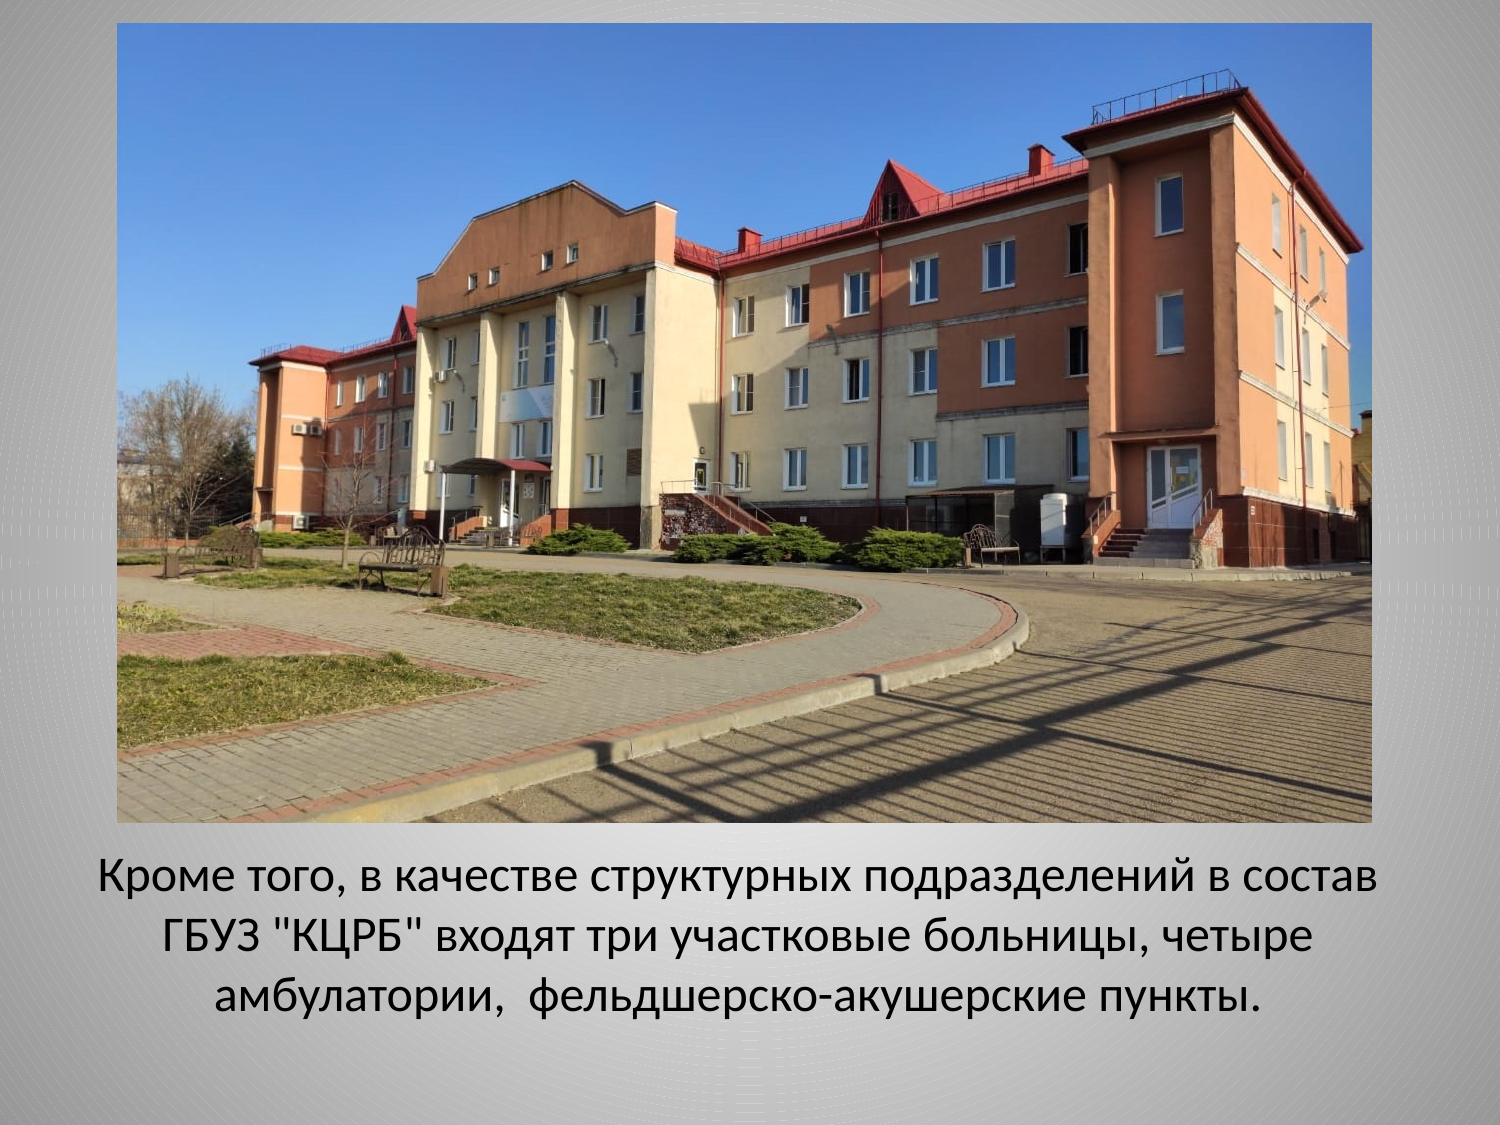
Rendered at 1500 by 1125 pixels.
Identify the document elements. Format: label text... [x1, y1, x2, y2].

text_box Кроме того, в качестве структурных подразделений в состав ГБУЗ "КЦРБ" входят три участковые больницы, четыре амбулатории, фельдшерско-акушерские пункты. [82, 785, 1395, 1079]
picture [116, 23, 1372, 823]
